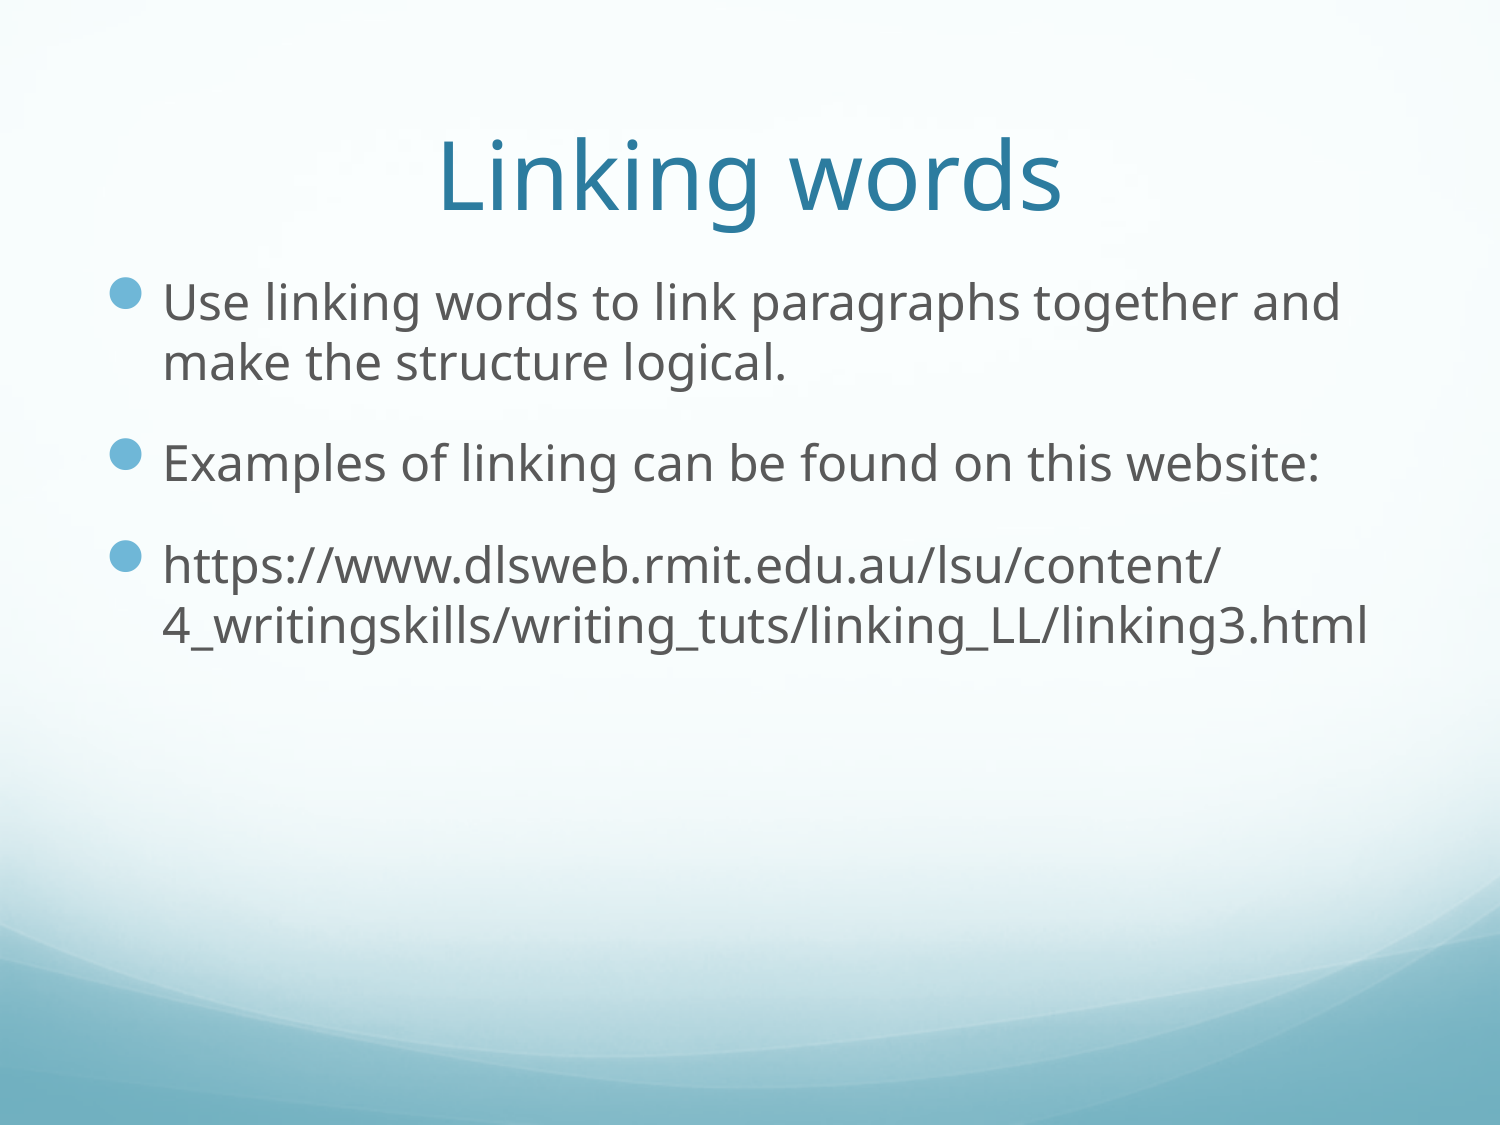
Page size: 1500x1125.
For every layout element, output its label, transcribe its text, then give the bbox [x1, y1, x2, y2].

list Use linking words to link paragraphs together and make the structure logical. Examples of linking can be found on this website: https://www.dlsweb.rmit.edu.au/lsu/content/4_writingskills/writing_tuts/linking_LL/linking3.html [90, 262, 1410, 975]
title Linking words [90, 17, 1410, 237]
